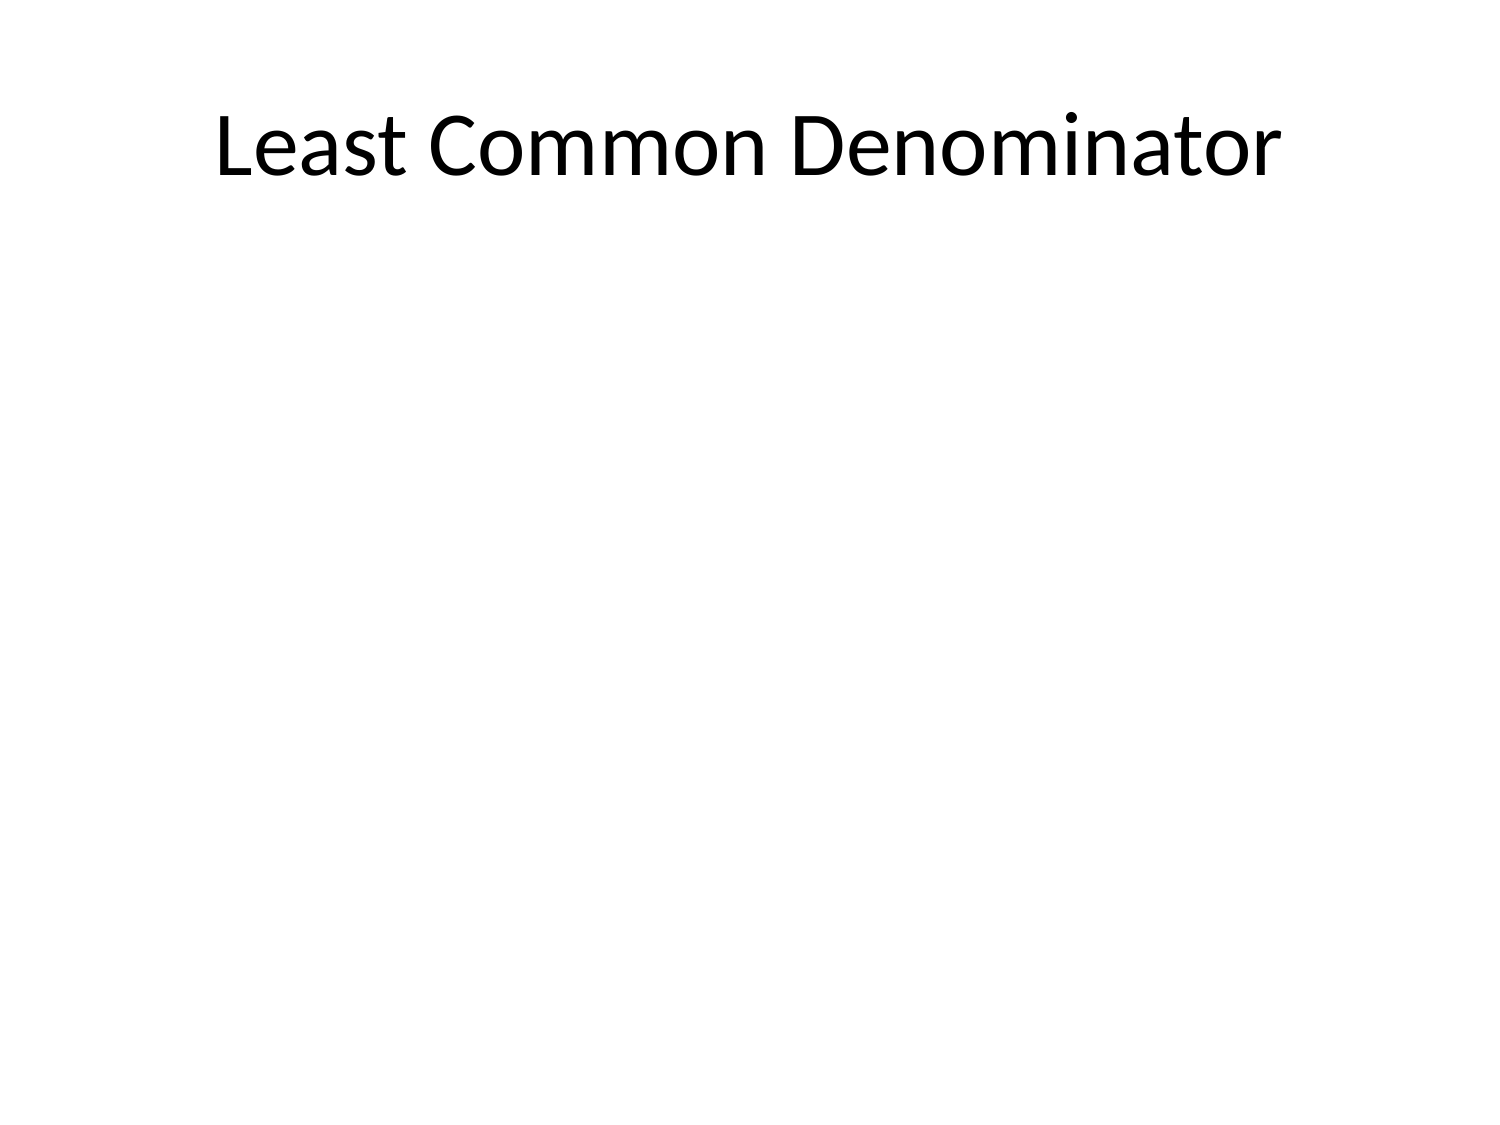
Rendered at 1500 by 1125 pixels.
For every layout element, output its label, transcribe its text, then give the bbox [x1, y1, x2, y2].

title Least Common Denominator [75, 45, 1425, 233]
